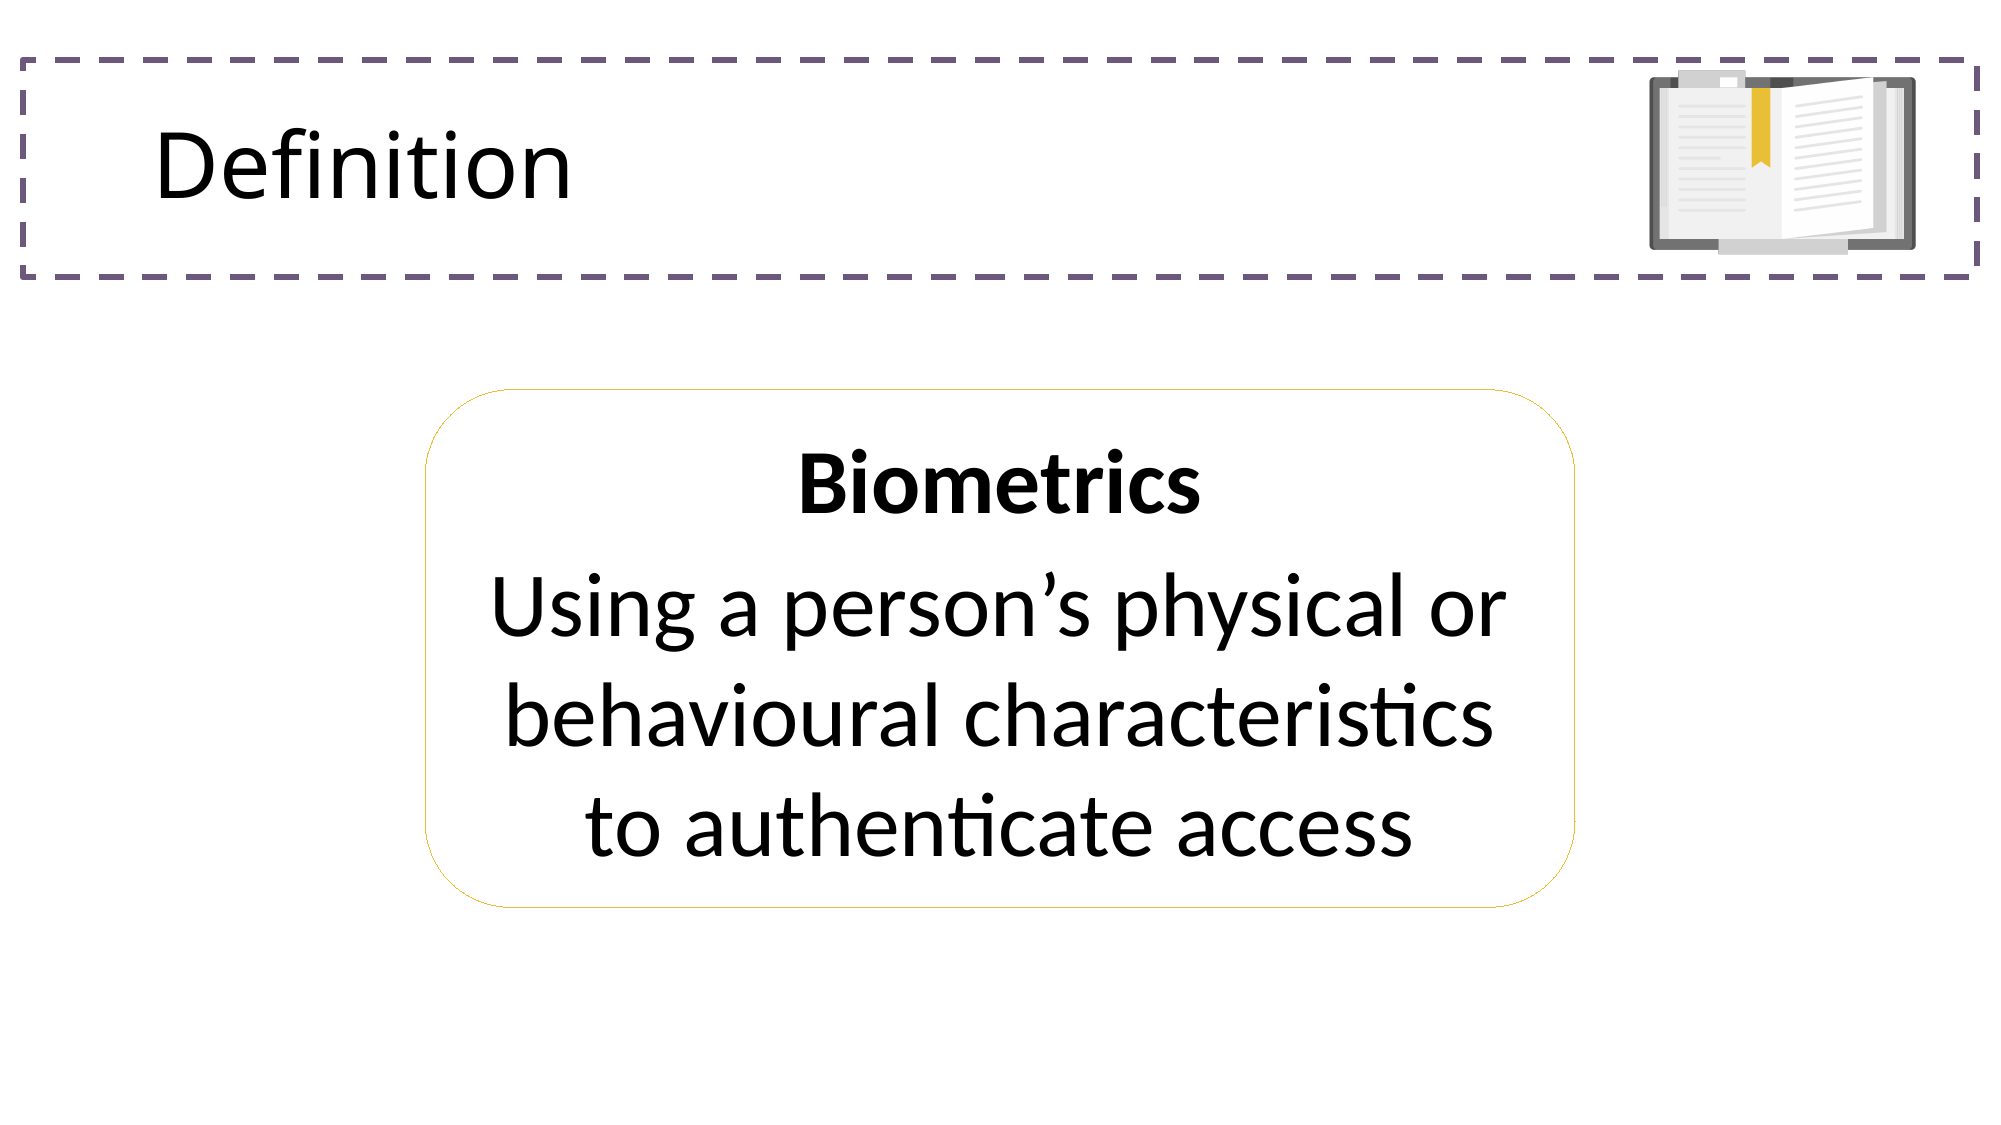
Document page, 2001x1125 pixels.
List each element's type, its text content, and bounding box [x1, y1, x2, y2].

text_box Biometrics Using a person’s physical or behavioural characteristics to authenticate access [425, 389, 1576, 908]
picture [1649, 0, 1955, 341]
title Definition [137, 59, 1863, 278]
